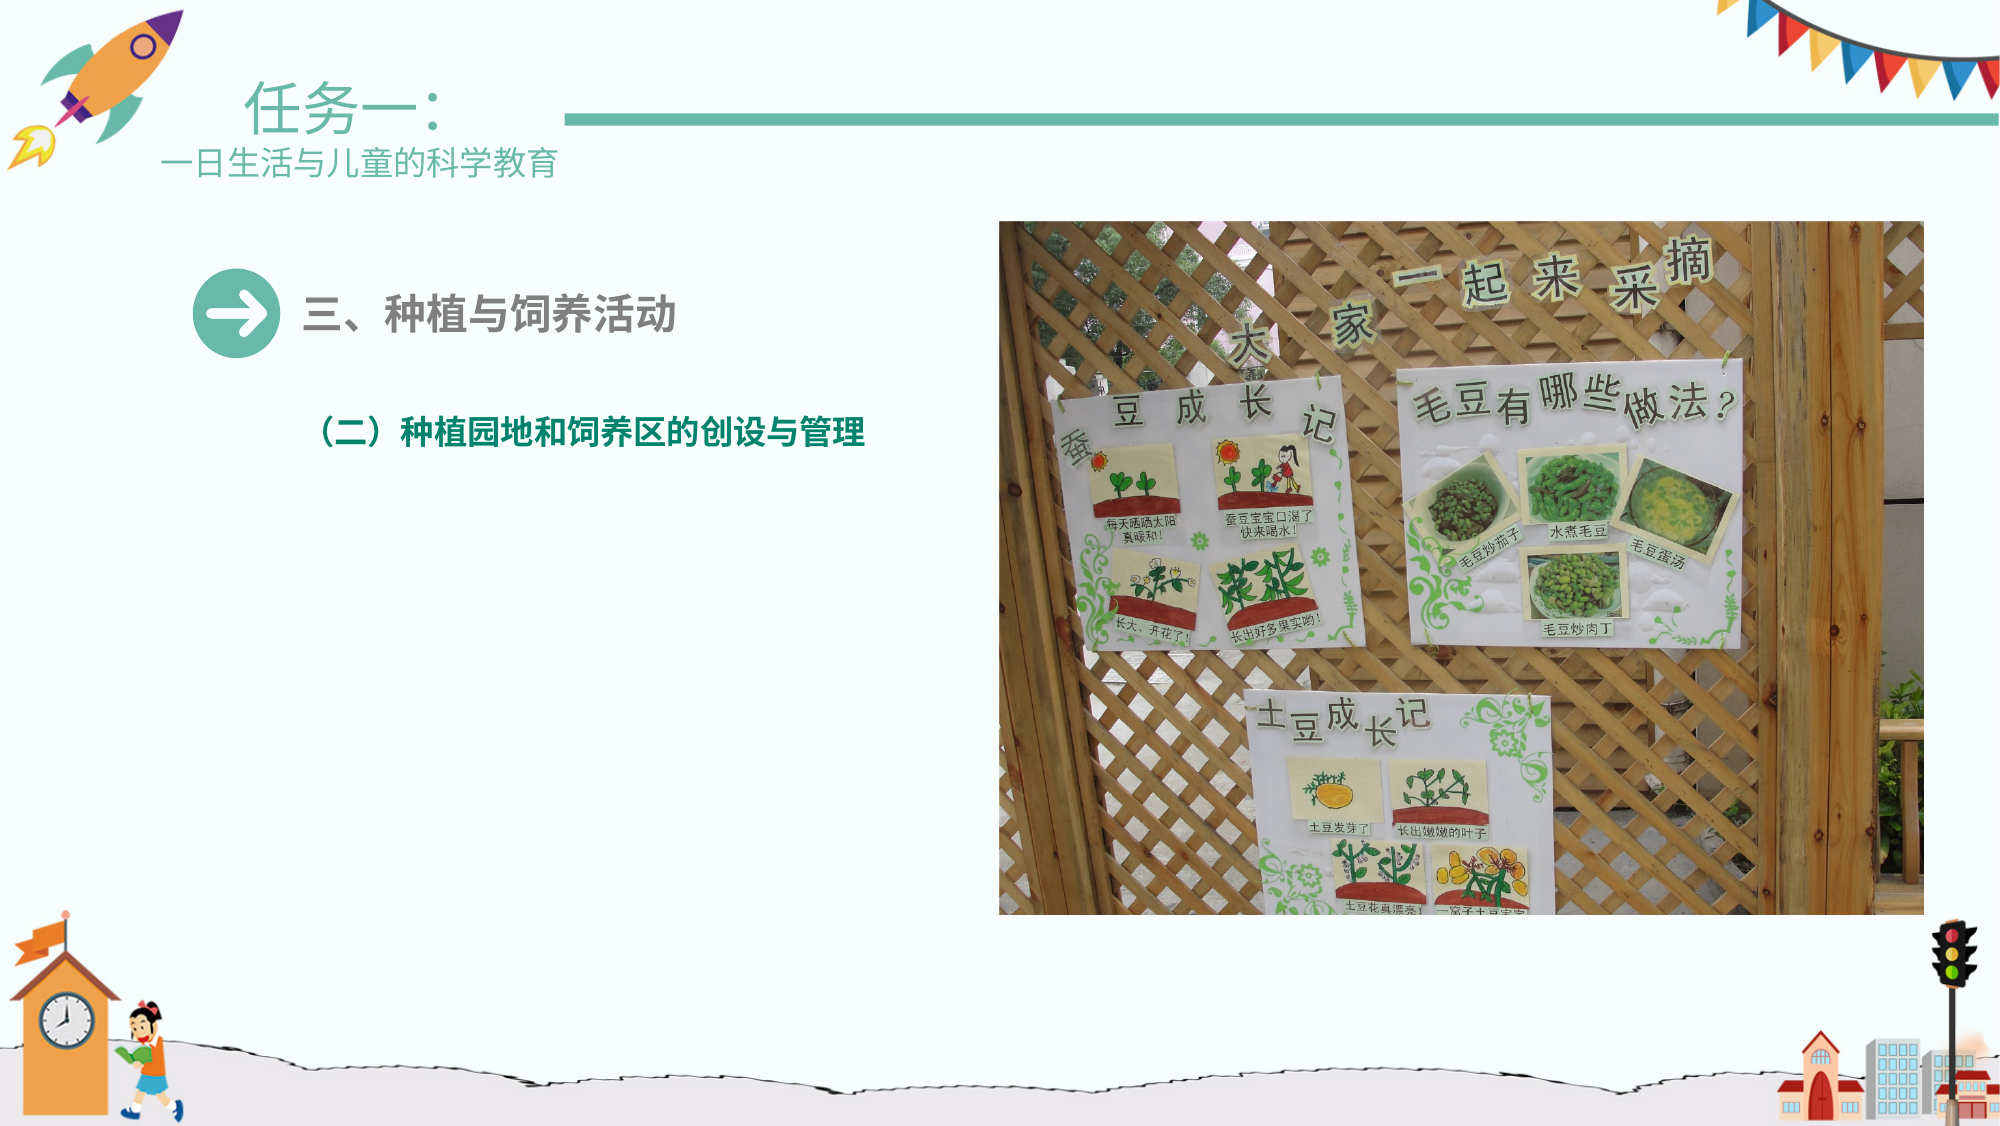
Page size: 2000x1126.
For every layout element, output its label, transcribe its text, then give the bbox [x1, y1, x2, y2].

picture [0, 0, 2000, 1126]
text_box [192, 268, 994, 460]
text_box 任务一： 一日生活与儿童的科学教育 [156, 72, 565, 183]
text_box [565, 111, 2000, 128]
